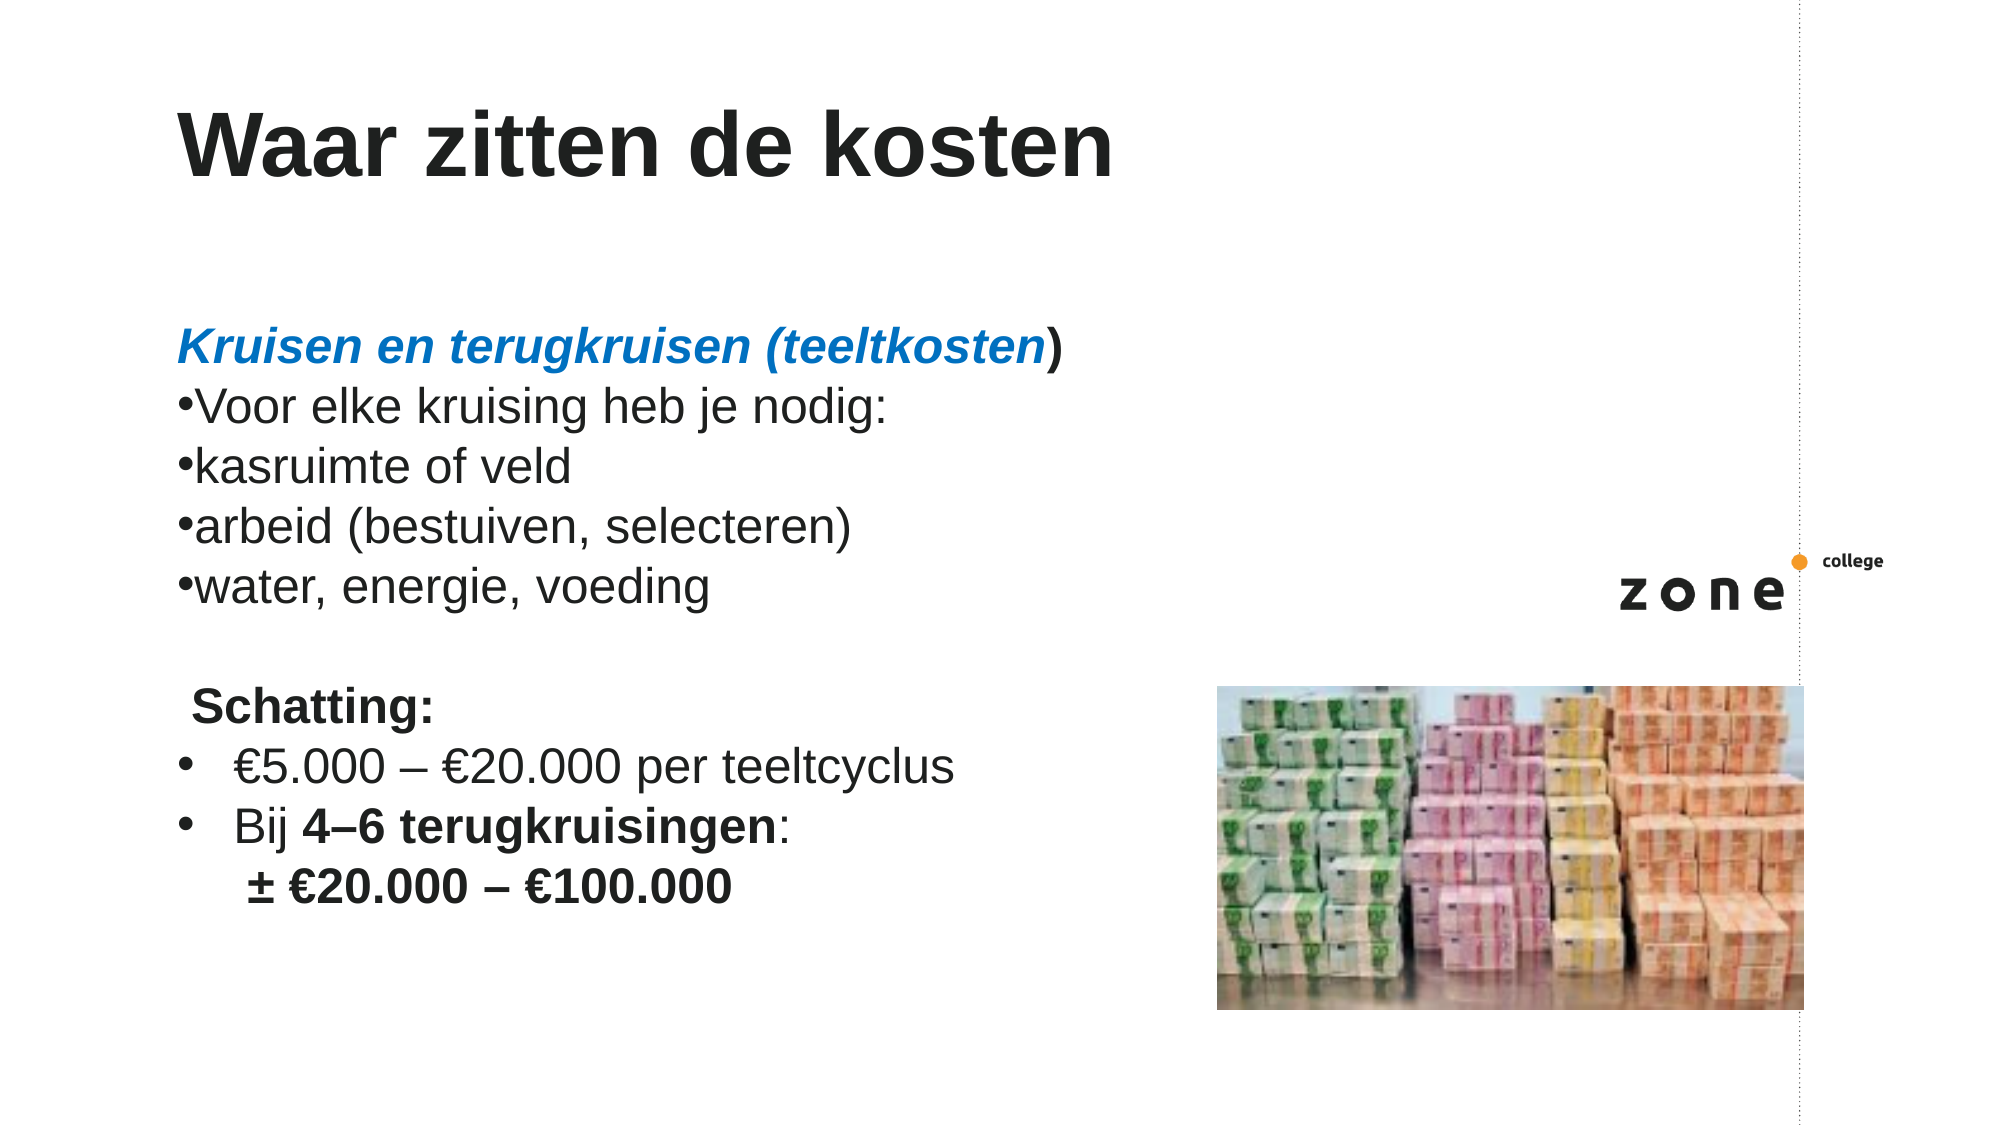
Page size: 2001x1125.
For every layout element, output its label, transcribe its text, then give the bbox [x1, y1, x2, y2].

list Kruisen en terugkruisen (teeltkosten) Voor elke kruising heb je nodig: kasruimte of veld arbeid (bestuiven, selecteren) water, energie, voeding Schatting: €5.000 – €20.000 per teeltcyclus Bij 4–6 terugkruisingen: ± €20.000 – €100.000 [177, 313, 1269, 1091]
title Waar zitten de kosten [177, 97, 1471, 261]
picture [1217, 0, 2001, 1125]
